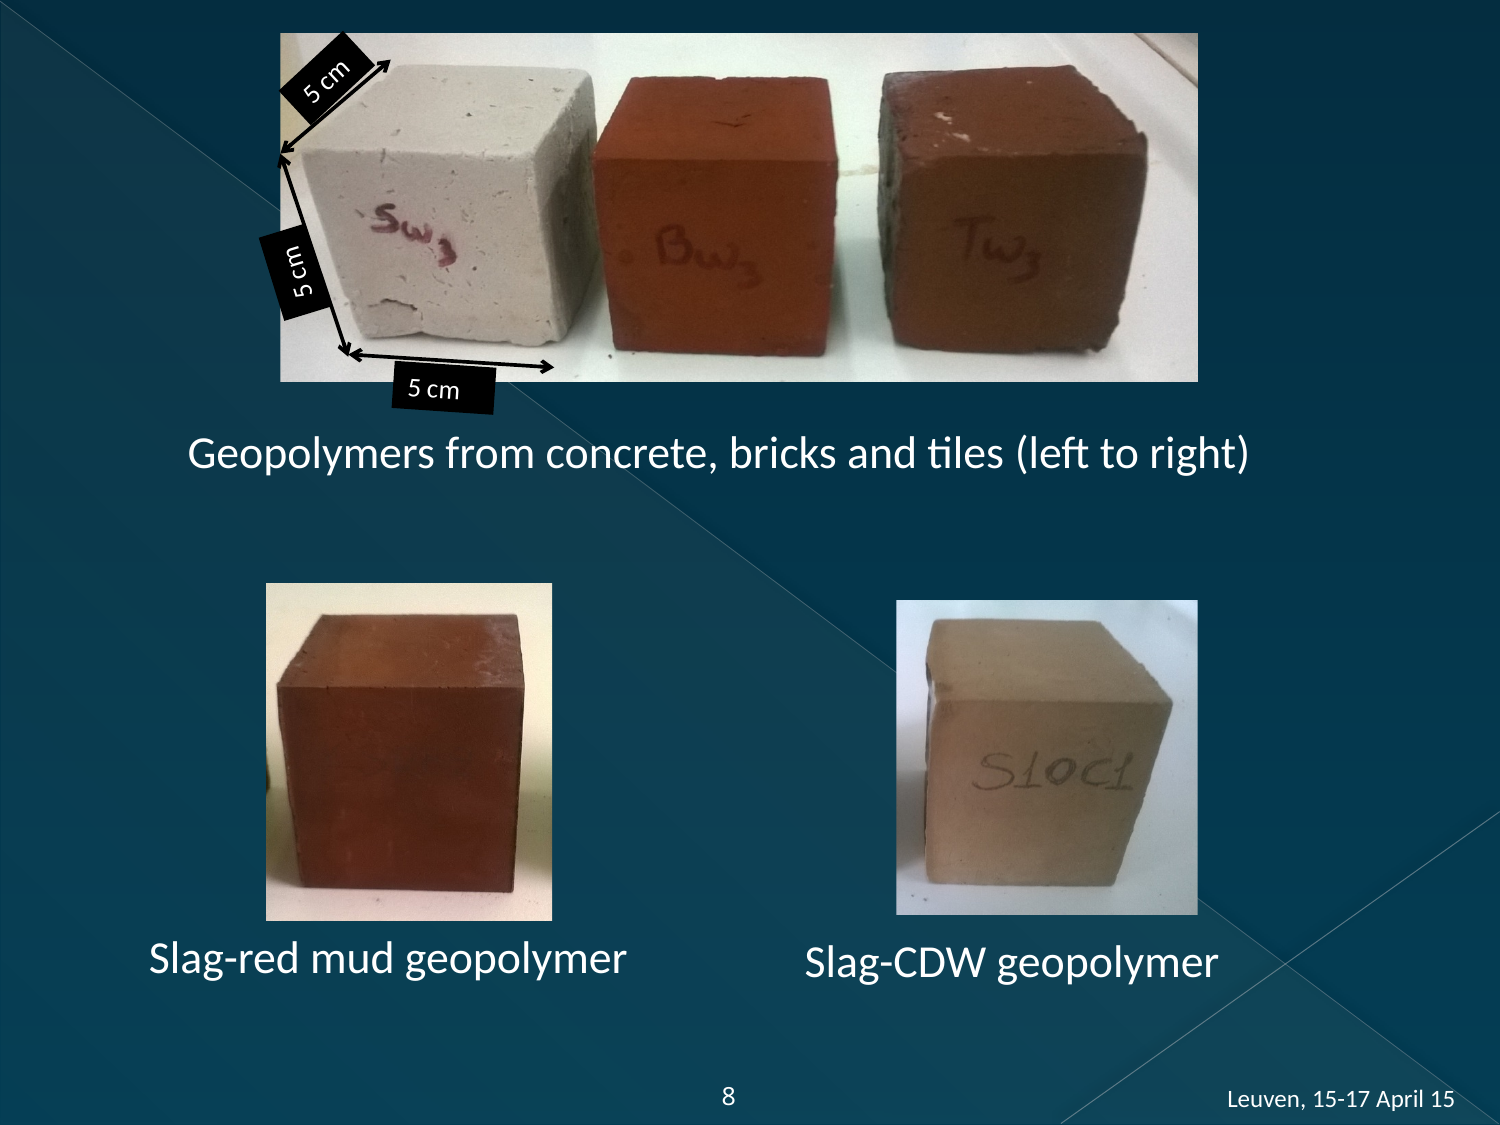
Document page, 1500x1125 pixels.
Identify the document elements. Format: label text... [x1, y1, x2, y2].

slide_number 8 [687, 1072, 770, 1123]
text_box Slag-CDW geopolymer [789, 924, 1340, 995]
picture [265, 582, 553, 921]
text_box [271, 33, 1198, 413]
picture [896, 601, 1198, 915]
text_box Geopolymers from concrete, bricks and tiles (left to right) [173, 415, 1340, 486]
text_box Slag-red mud geopolymer [134, 920, 685, 991]
